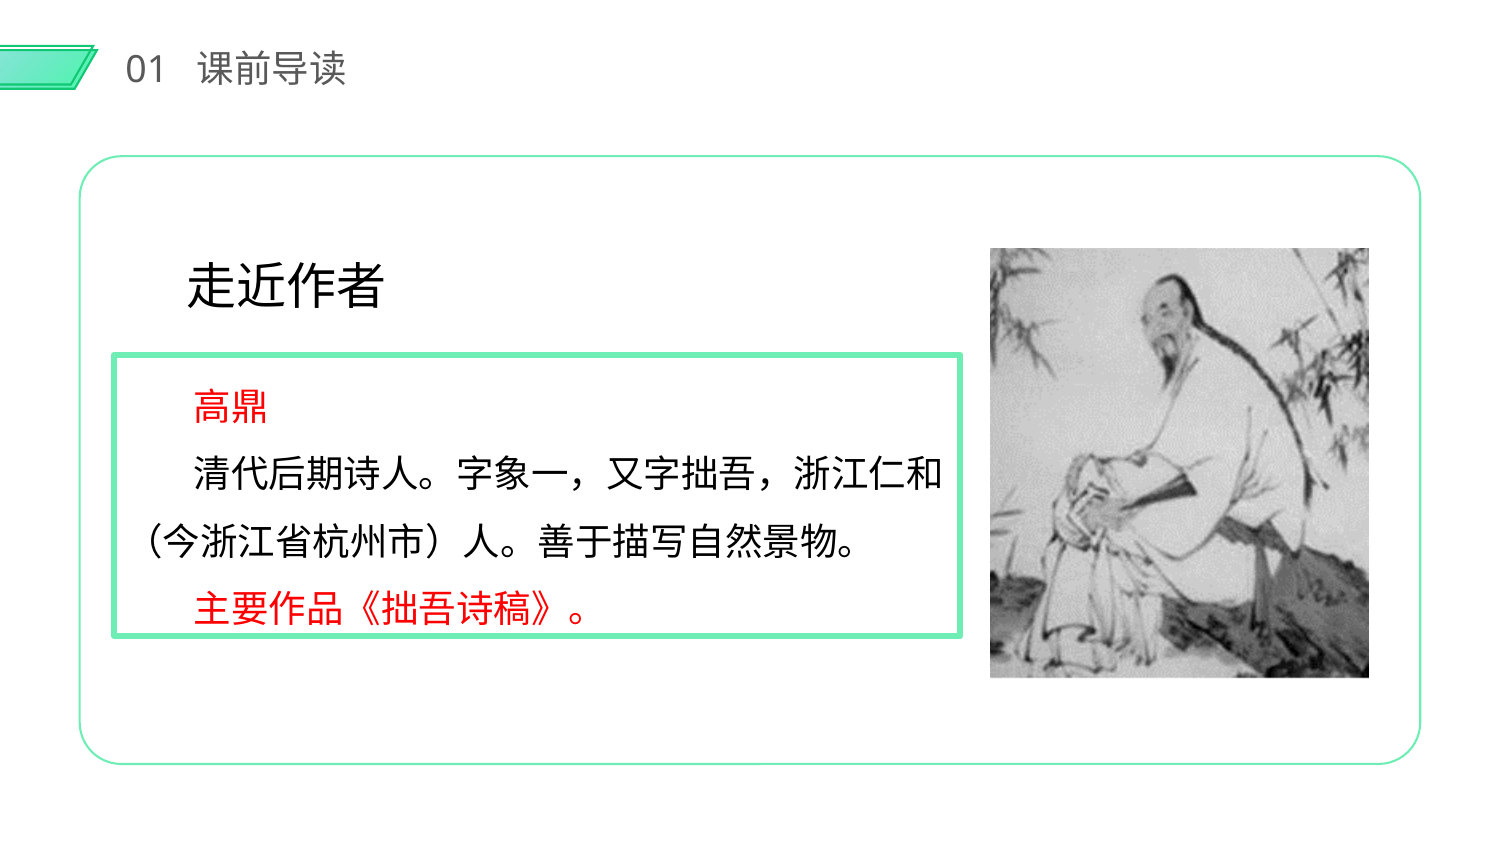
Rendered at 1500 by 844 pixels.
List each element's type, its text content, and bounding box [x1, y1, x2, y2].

text_box 走近作者 [175, 248, 411, 320]
picture [990, 248, 1369, 683]
list 01 课前导读 [114, 44, 507, 99]
text_box 高鼎 清代后期诗人。字象一，又字拙吾，浙江仁和（今浙江省杭州市）人。善于描写自然景物。 主要作品《拙吾诗稿》。 [114, 354, 961, 637]
